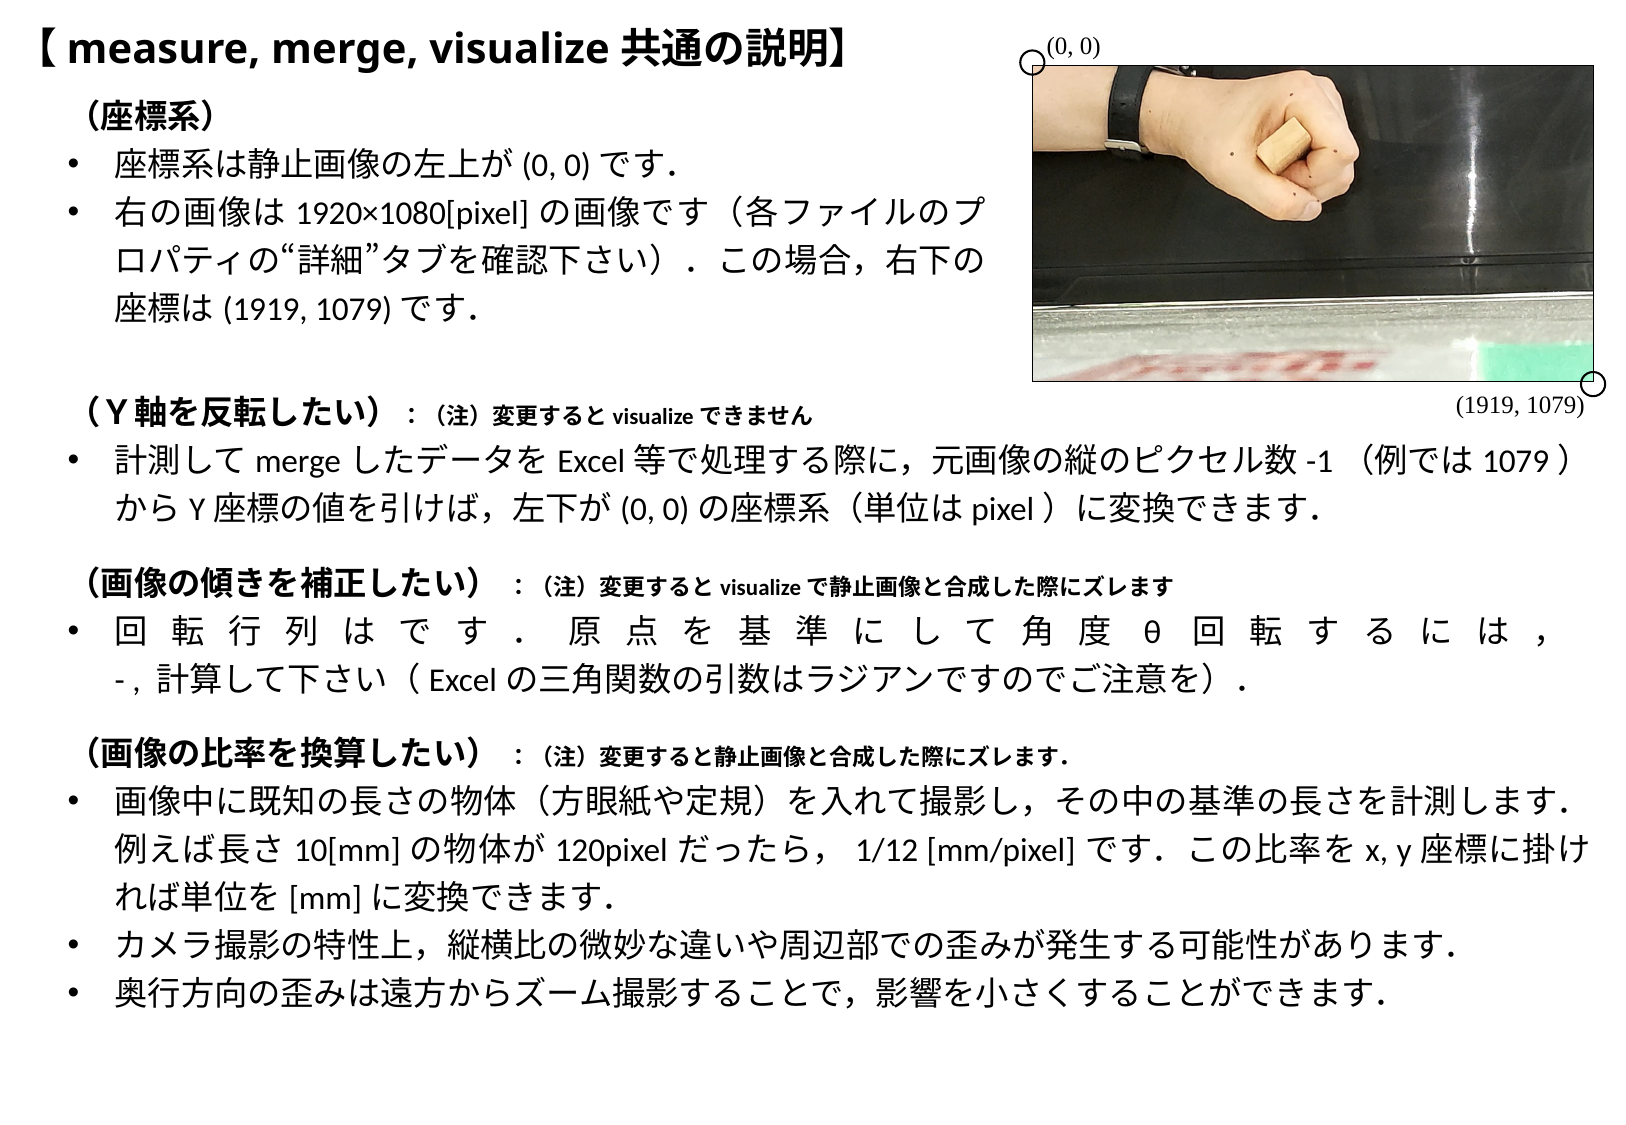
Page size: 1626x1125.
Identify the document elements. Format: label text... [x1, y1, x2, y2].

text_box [1020, 21, 1606, 423]
text_box （座標系） 座標系は静止画像の左上が(0, 0)です． 右の画像は1920×1080[pixel]の画像です（各ファイルのプロパティの“詳細”タブを確認下さい）．この場合，右下の座標は(1919, 1079)です． [53, 80, 1001, 335]
title 【measure, merge, visualize共通の説明】 [0, 0, 1625, 101]
